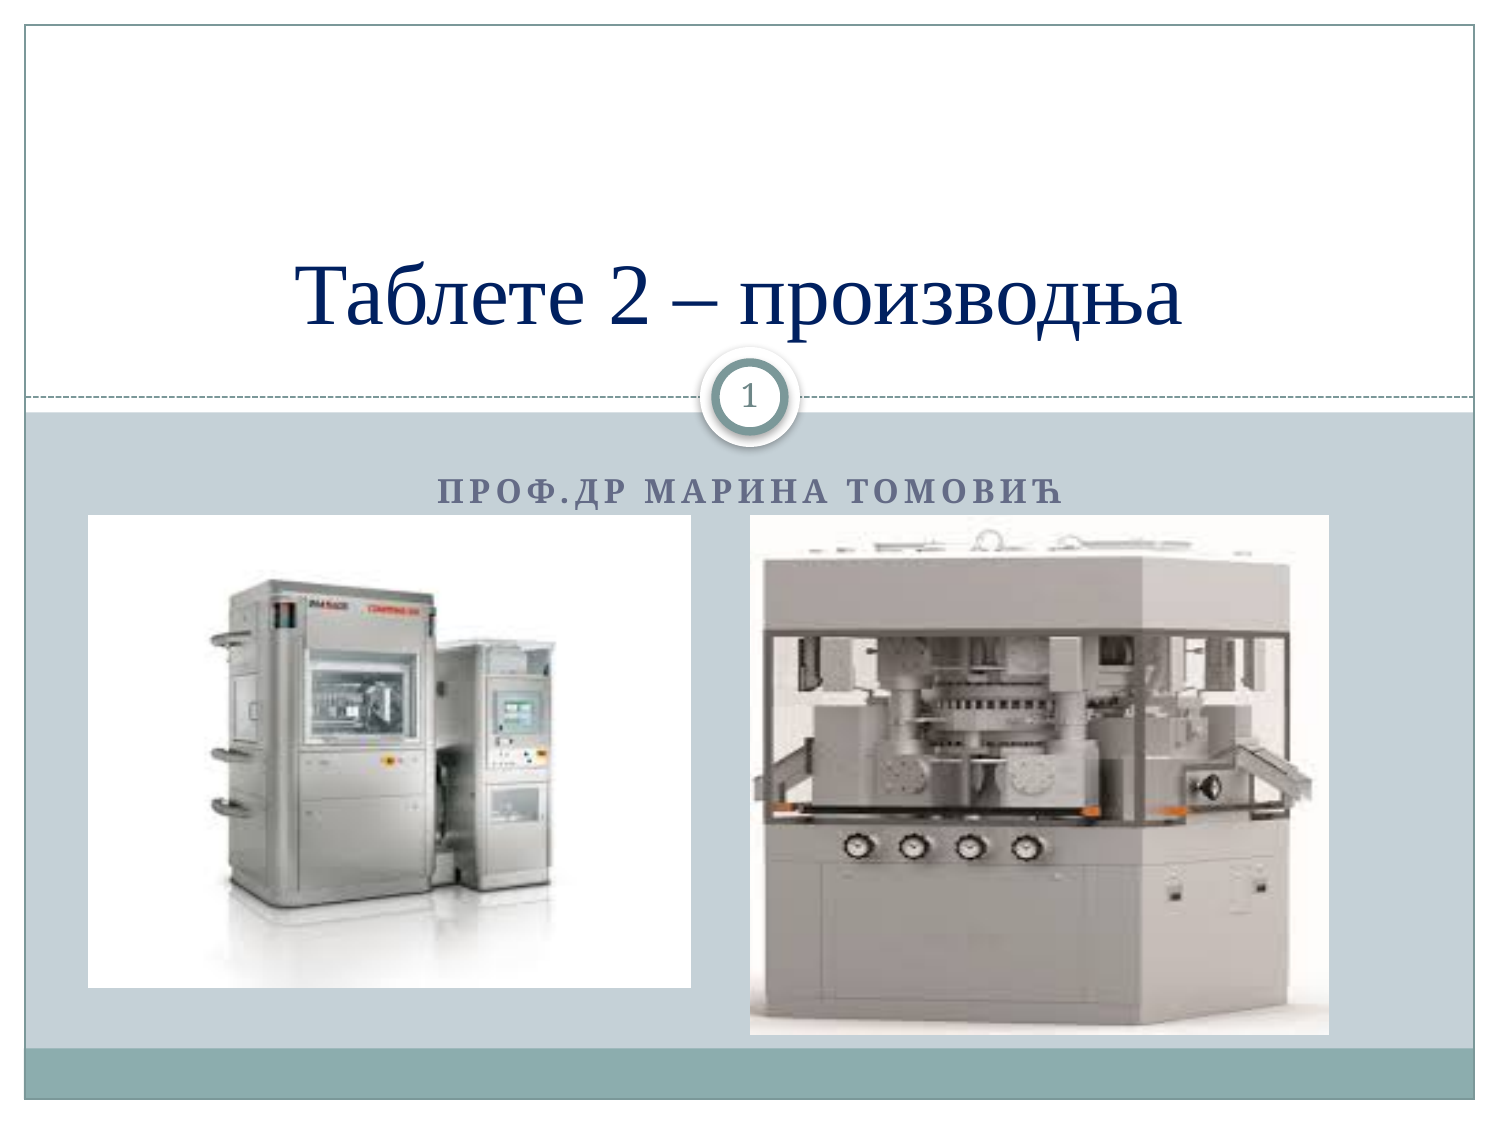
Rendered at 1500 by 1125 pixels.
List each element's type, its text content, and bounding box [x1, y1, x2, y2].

picture [88, 514, 692, 988]
slide_number 1 [712, 360, 788, 434]
title Таблете 2 – производња [112, 62, 1388, 350]
picture [749, 514, 1330, 1036]
subtitle Проф.др марина томовић [225, 462, 1275, 750]
